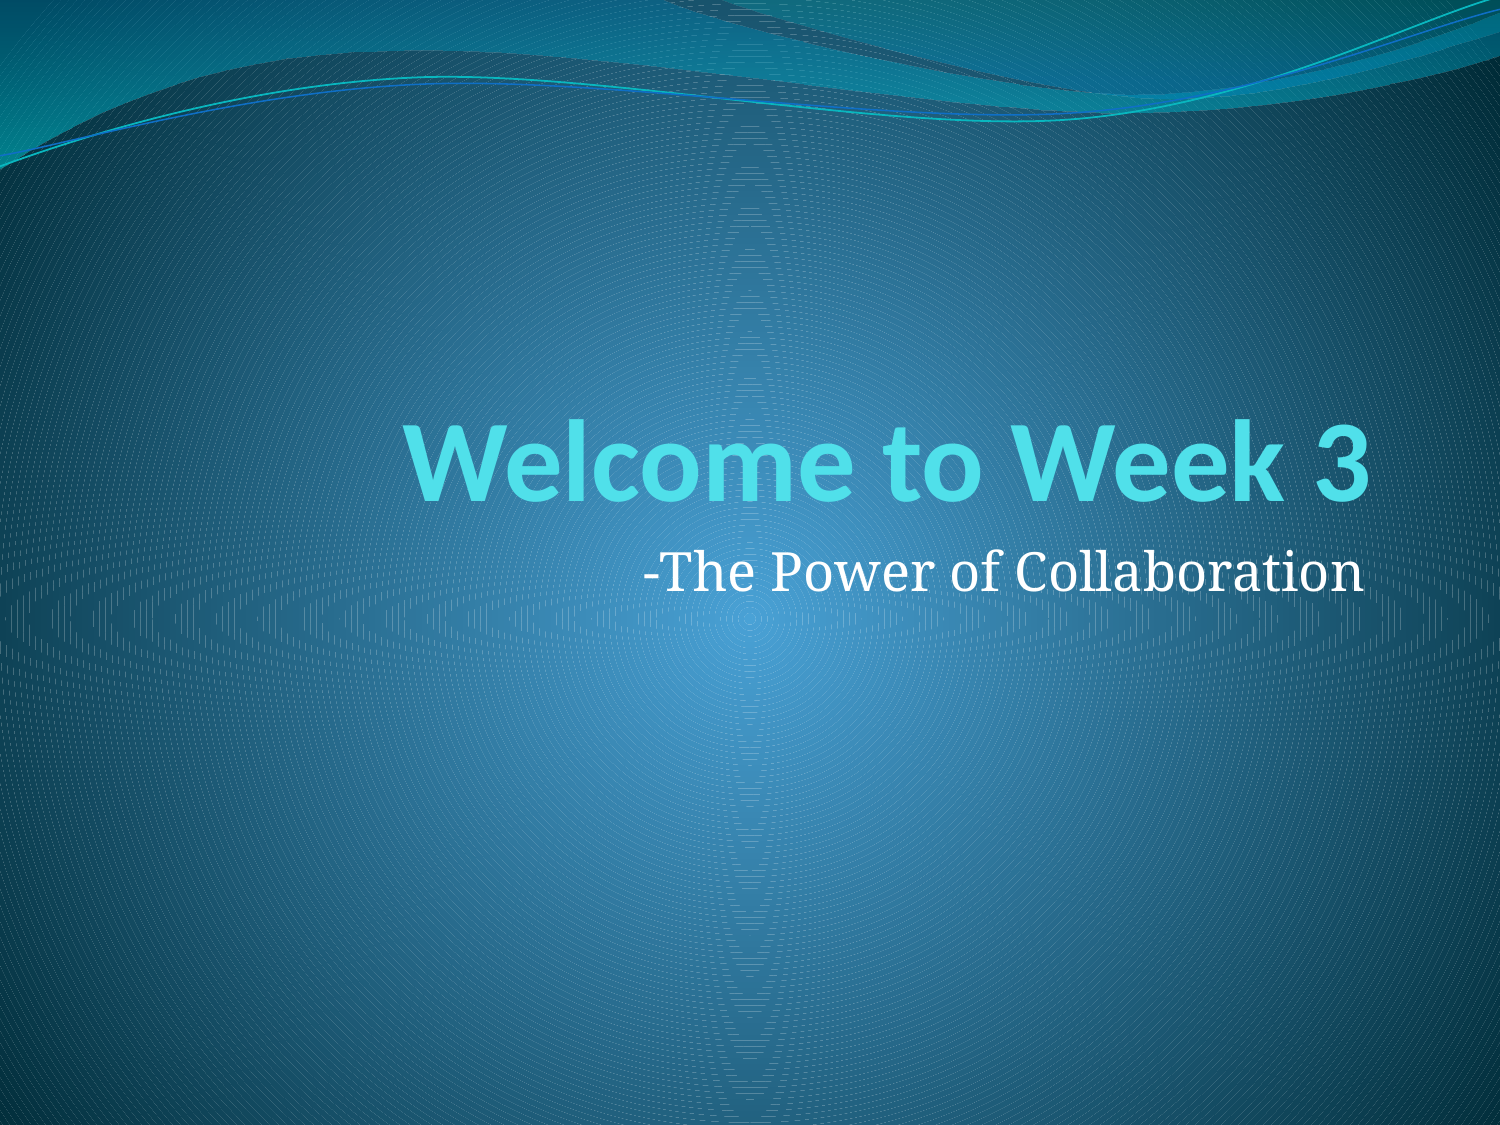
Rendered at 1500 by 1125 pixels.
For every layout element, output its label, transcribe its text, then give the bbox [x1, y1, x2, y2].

subtitle -The Power of Collaboration [87, 529, 1376, 818]
title Welcome to Week 3 [87, 224, 1376, 525]
